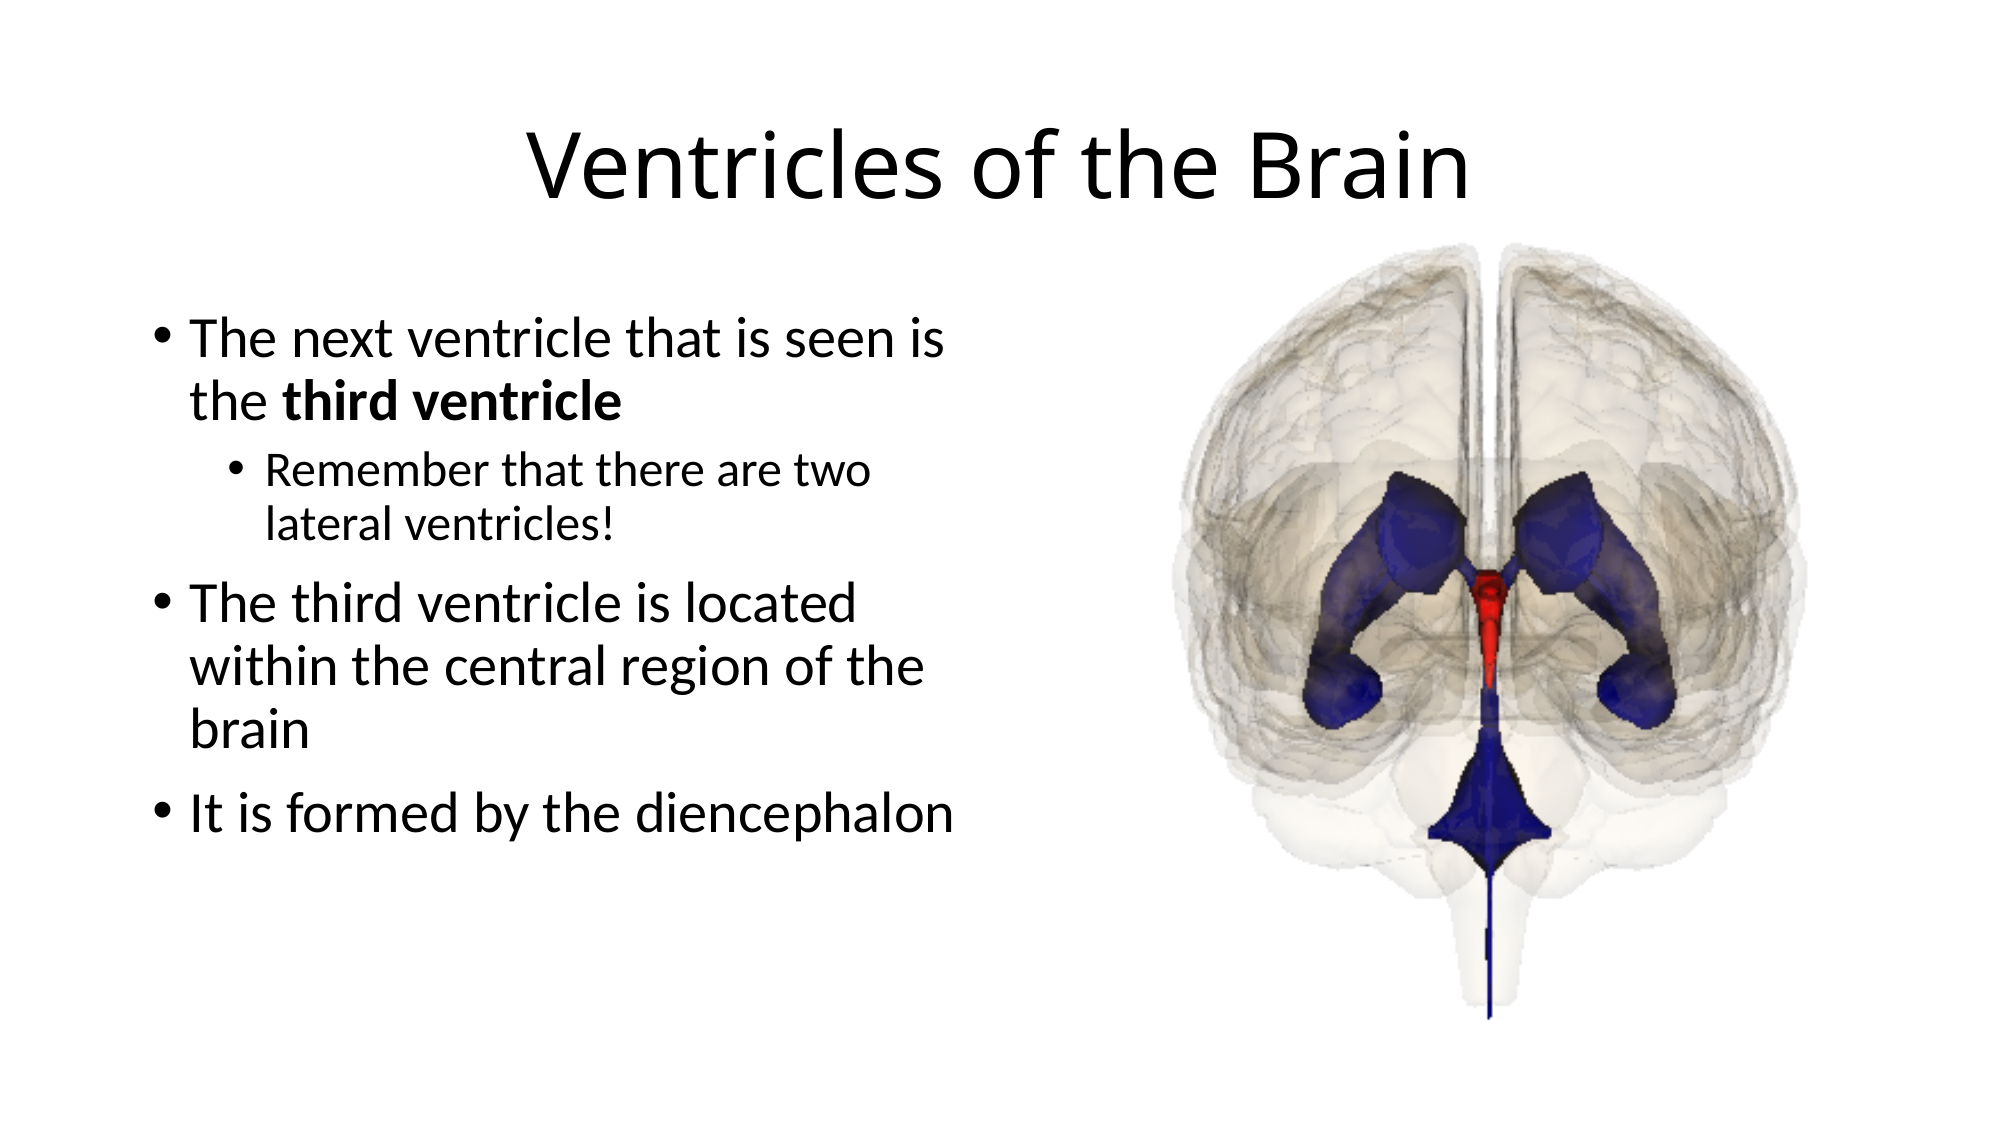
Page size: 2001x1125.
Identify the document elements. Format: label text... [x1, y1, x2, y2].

title Ventricles of the Brain [137, 59, 1863, 278]
picture [1135, 241, 1836, 1052]
list The next ventricle that is seen is the third ventricle Remember that there are two lateral ventricles! The third ventricle is located within the central region of the brain It is formed by the diencephalon [137, 299, 988, 1014]
